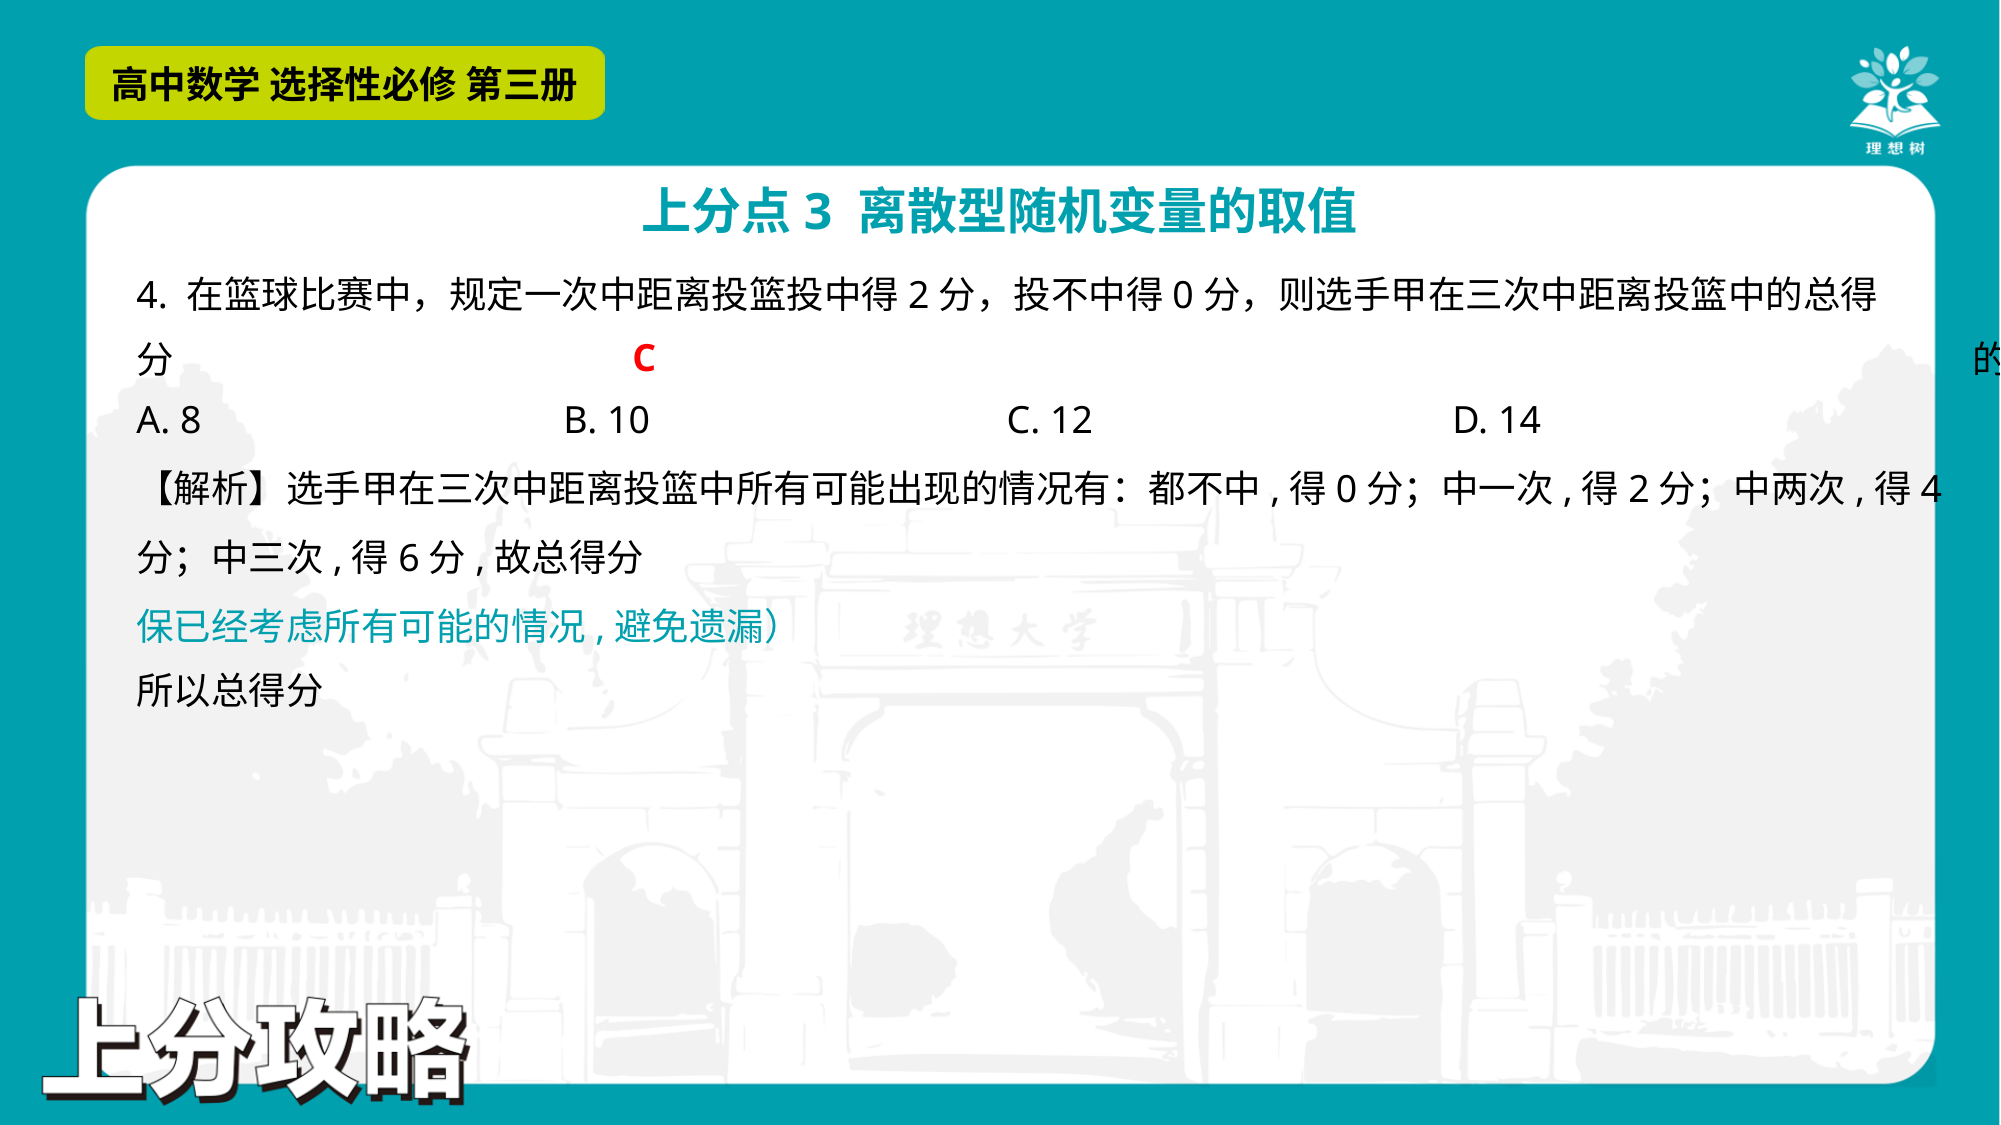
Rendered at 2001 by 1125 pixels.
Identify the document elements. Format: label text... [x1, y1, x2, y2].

picture [0, 0, 2000, 1125]
text_box A. 8 B. 10 C. 12 D. 14 [136, 373, 1865, 434]
text_box C [617, 314, 672, 373]
